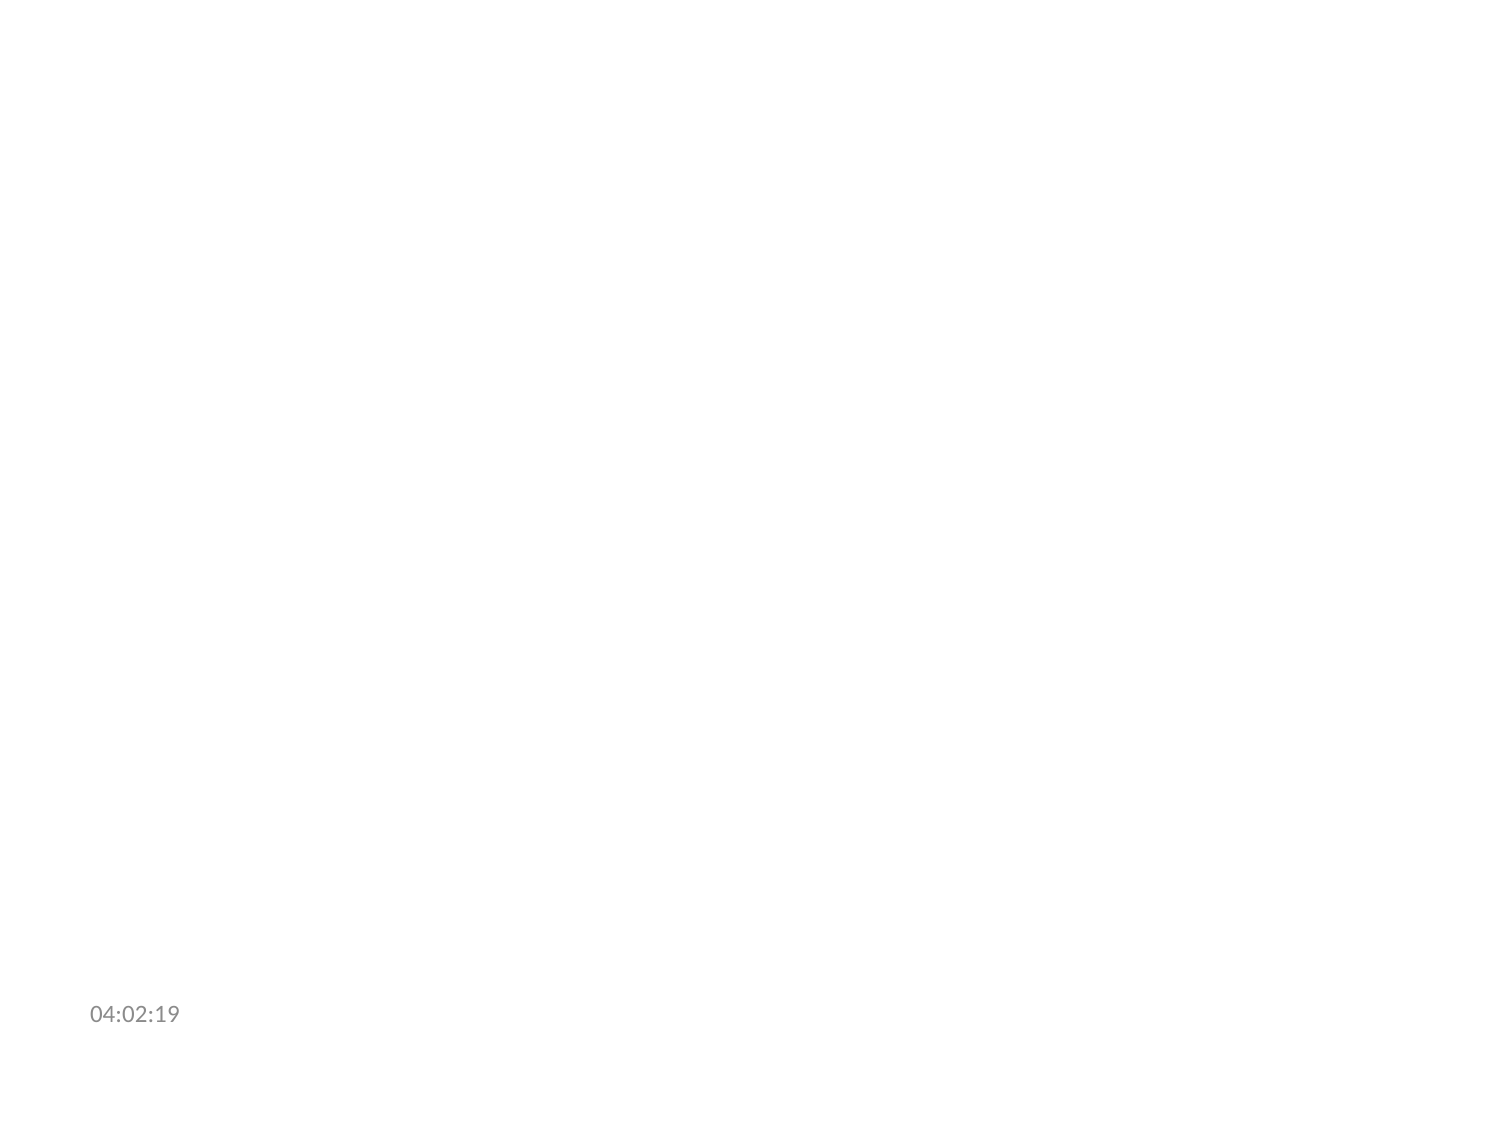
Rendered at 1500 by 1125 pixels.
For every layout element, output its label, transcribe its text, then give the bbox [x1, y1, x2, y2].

text_box 15:35:09 [75, 982, 425, 1043]
